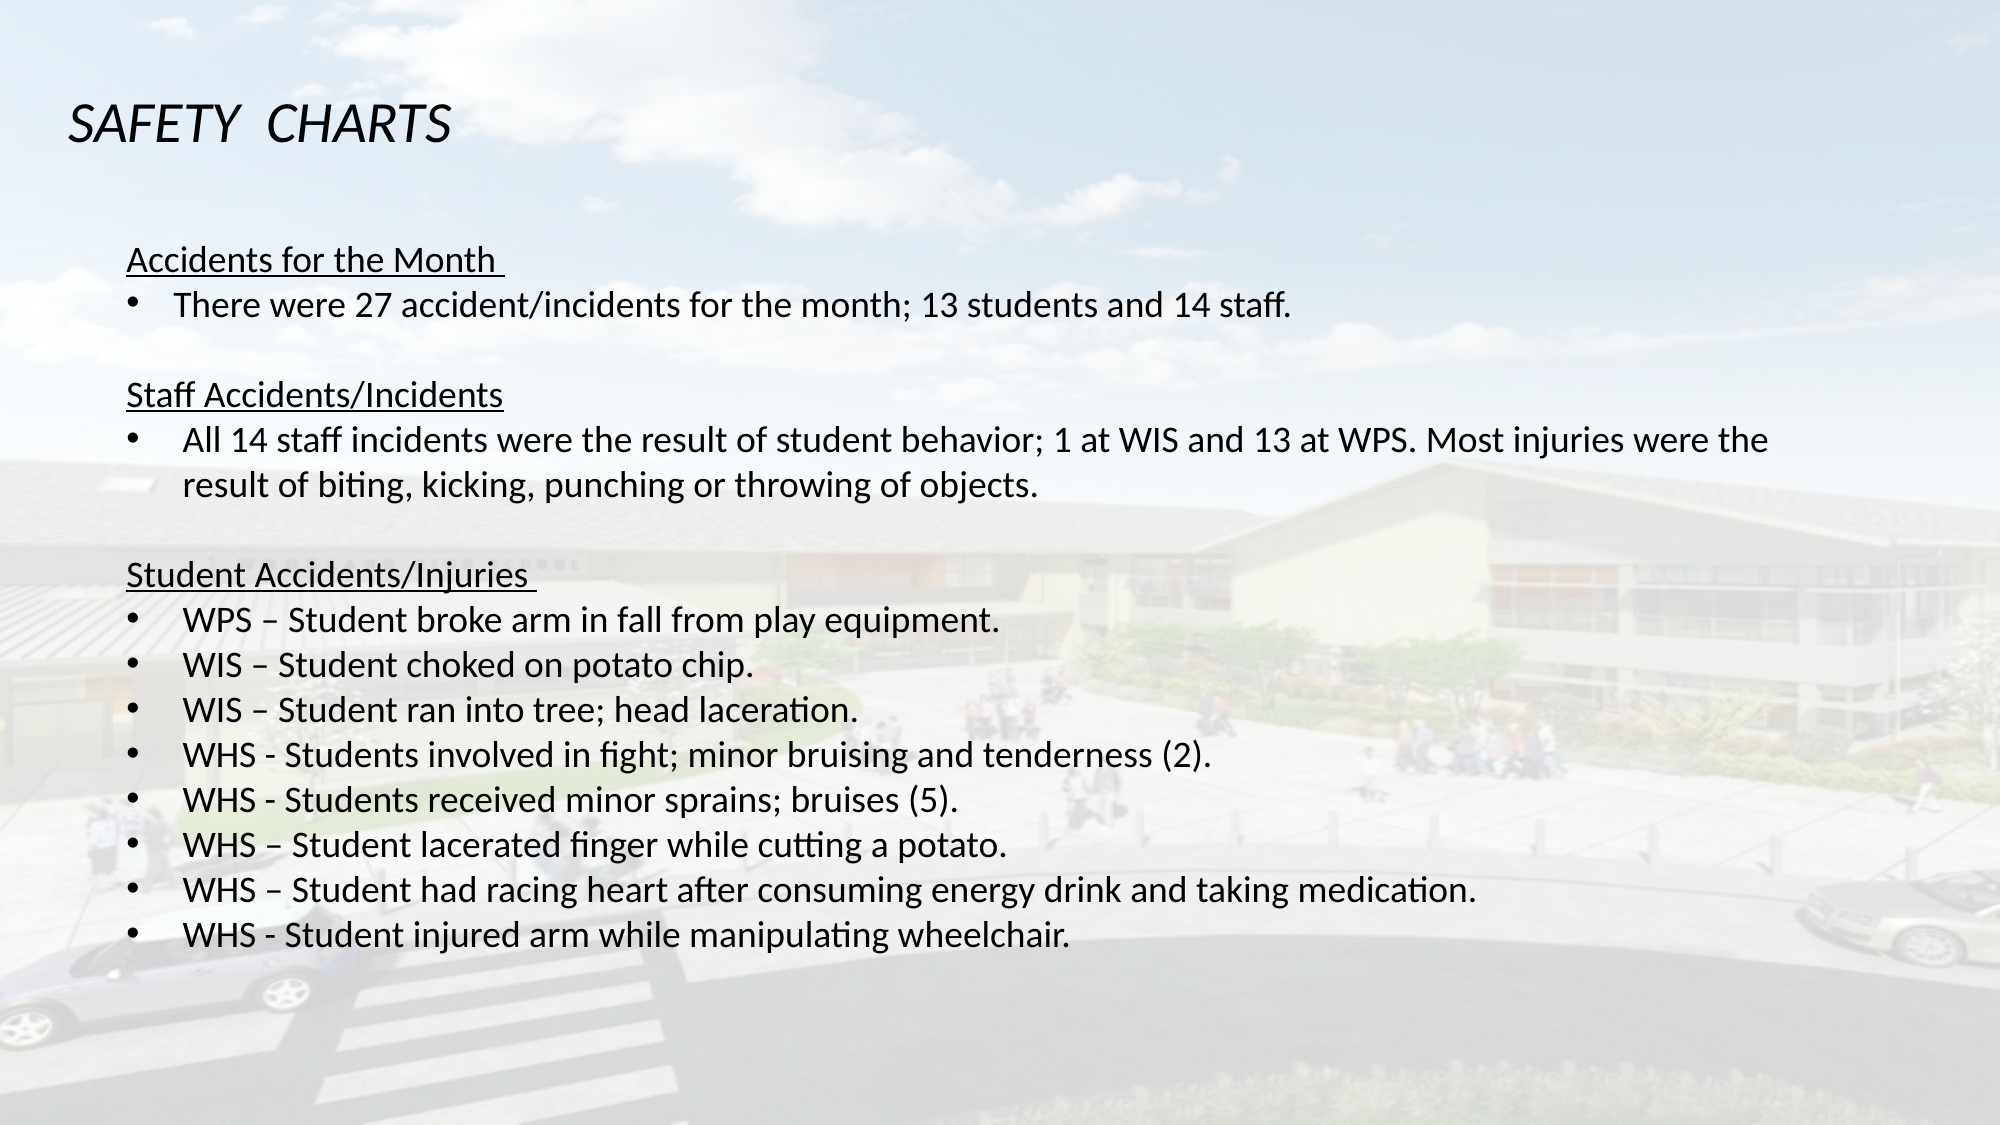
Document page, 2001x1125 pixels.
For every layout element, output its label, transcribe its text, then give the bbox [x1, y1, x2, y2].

text_box Accidents for the Month There were 27 accident/incidents for the month; 13 students and 14 staff. Staff Accidents/Incidents All 14 staff incidents were the result of student behavior; 1 at WIS and 13 at WPS. Most injuries were the result of biting, kicking, punching or throwing of objects. Student Accidents/Injuries WPS – Student broke arm in fall from play equipment. WIS – Student choked on potato chip. WIS – Student ran into tree; head laceration. WHS - Students involved in fight; minor bruising and tenderness (2). WHS - Students received minor sprains; bruises (5). WHS – Student lacerated finger while cutting a potato. WHS – Student had racing heart after consuming energy drink and taking medication. WHS - Student injured arm while manipulating wheelchair. [111, 177, 1854, 1012]
text_box SAFETY CHARTS [53, 76, 468, 162]
